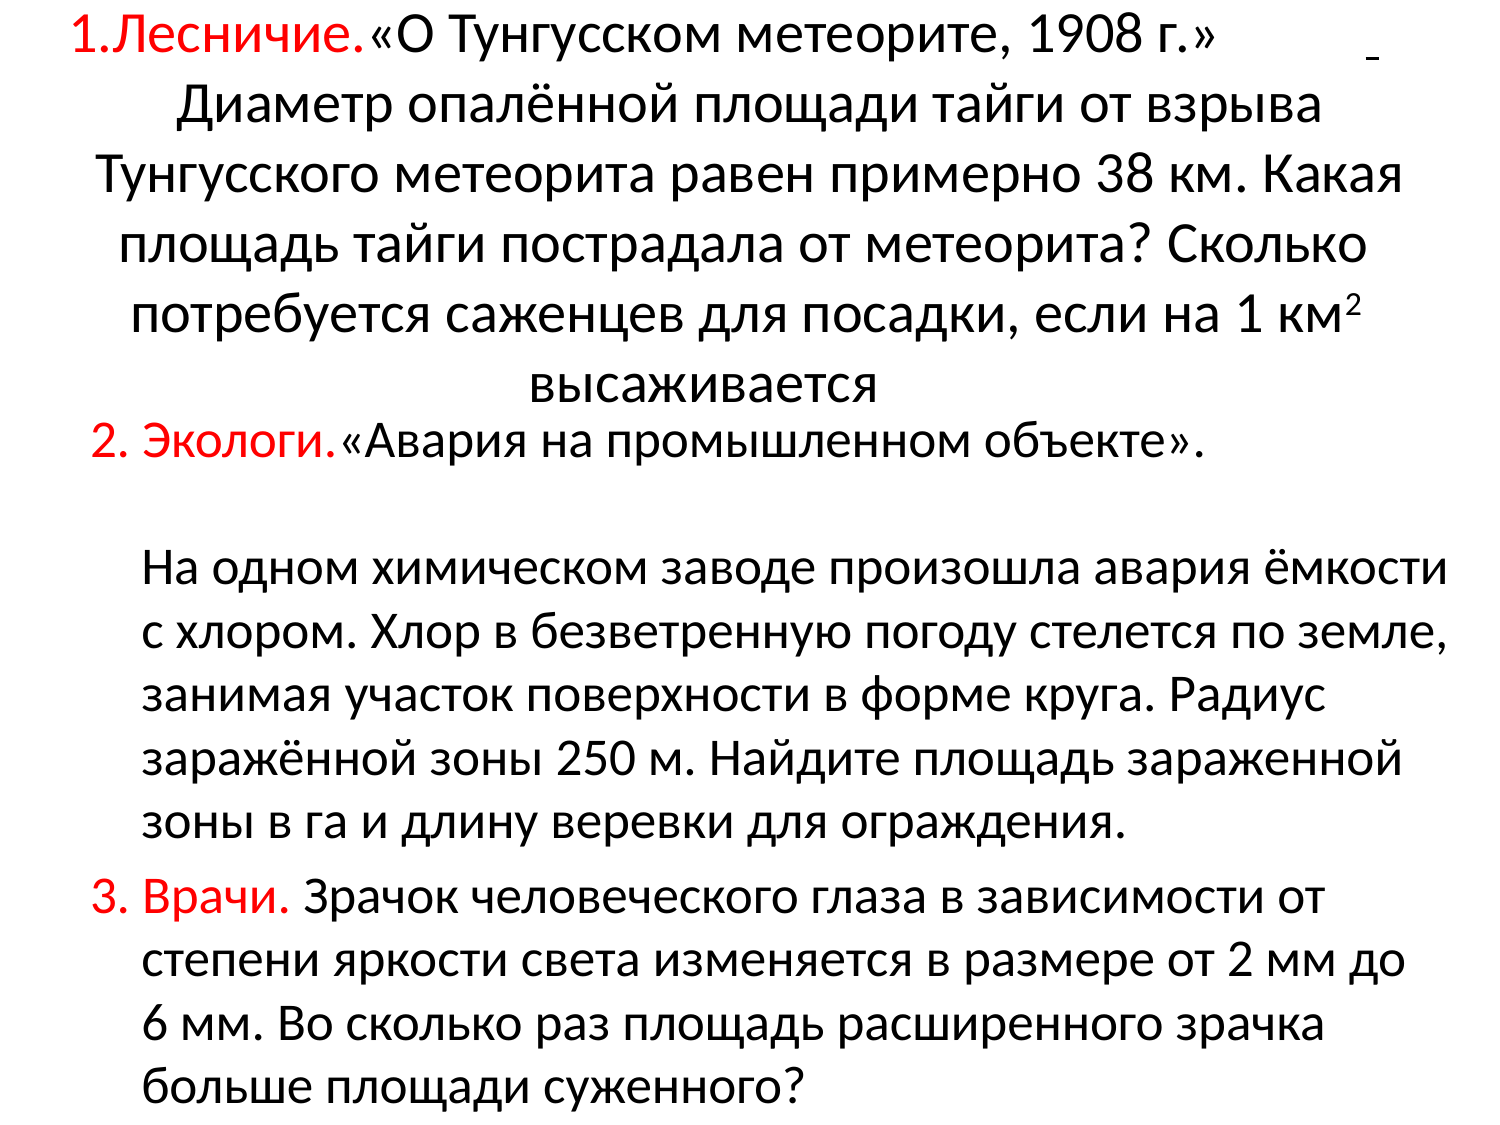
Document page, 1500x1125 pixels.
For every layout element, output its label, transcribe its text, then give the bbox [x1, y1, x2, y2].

list 2. Экологи.«Авария на промышленном объекте». На одном химическом заводе произошла авария ёмкости с хлором. Хлор в безветренную погоду стелется по земле, занимая участок поверхности в форме круга. Радиус заражённой зоны 250 м. Найдите площадь зараженной зоны в га и длину веревки для ограждения. 3. Врачи. Зрачок человеческого глаза в зависимости от степени яркости света изменяется в размере от 2 мм до 6 мм. Во сколько раз площадь расширенного зрачка больше площади суженного? [75, 397, 1471, 1125]
title 1.Лесничие.«О Тунгусском метеорите, 1908 г.» Диаметр опалённой площади тайги от взрыва Тунгусского метеорита равен примерно 38 км. Какая площадь тайги пострадала от метеорита? Сколько потребуется саженцев для посадки, если на 1 км2 высаживается [29, 0, 1471, 409]
